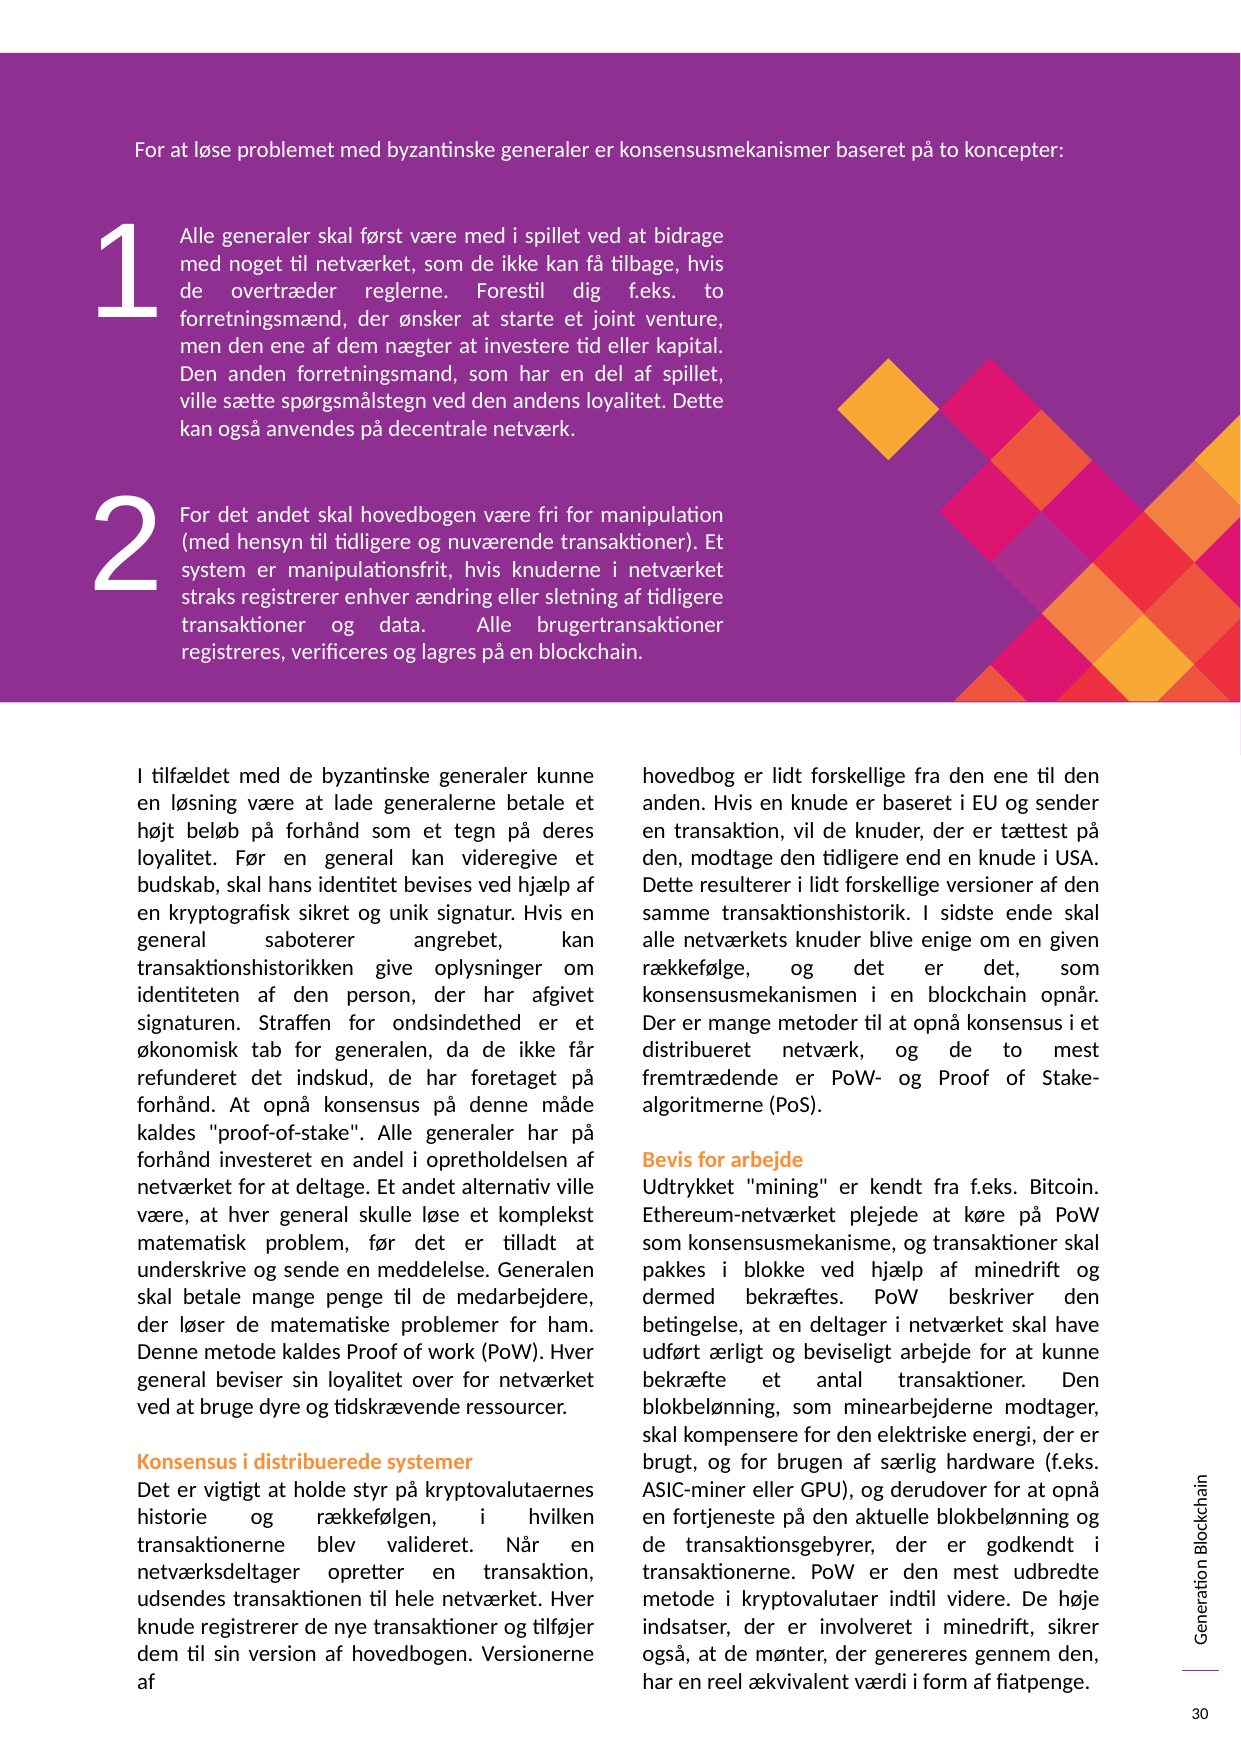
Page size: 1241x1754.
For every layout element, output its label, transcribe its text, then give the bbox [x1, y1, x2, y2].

text_box I tilfældet med de byzantinske generaler kunne en løsning være at lade generalerne betale et højt beløb på forhånd som et tegn på deres loyalitet. Før en general kan videregive et budskab, skal hans identitet bevises ved hjælp af en kryptografisk sikret og unik signatur. Hvis en general saboterer angrebet, kan transaktionshistorikken give oplysninger om identiteten af den person, der har afgivet signaturen. Straffen for ondsindethed er et økonomisk tab for generalen, da de ikke får refunderet det indskud, de har foretaget på forhånd. At opnå konsensus på denne måde kaldes "proof-of-stake". Alle generaler har på forhånd investeret en andel i opretholdelsen af netværket for at deltage. Et andet alternativ ville være, at hver general skulle løse et komplekst matematisk problem, før det er tilladt at underskrive og sende en meddelelse. Generalen skal betale mange penge til de medarbejdere, der løser de matematiske problemer for ham. Denne metode kaldes Proof of work (PoW). Hver general beviser sin loyalitet over for netværket ved at bruge dyre og tidskrævende ressourcer. Konsensus i distribuerede systemer Det er vigtigt at holde styr på kryptovalutaernes historie og rækkefølgen, i hvilken transaktionerne blev valideret. Når en netværksdeltager opretter en transaktion, udsendes transaktionen til hele netværket. Hver knude registrerer de nye transaktioner og tilføjer dem til sin version af hovedbogen. Versionerne af hovedbog er lidt forskellige fra den ene til den anden. Hvis en knude er baseret i EU og sender en transaktion, vil de knuder, der er tættest på den, modtage den tidligere end en knude i USA. Dette resulterer i lidt forskellige versioner af den samme transaktionshistorik. I sidste ende skal alle netværkets knuder blive enige om en given rækkefølge, og det er det, som konsensusmekanismen i en blockchain opnår. Der er mange metoder til at opnå konsensus i et distribueret netværk, og de to mest fremtrædende er PoW- og Proof of Stake-algoritmerne (PoS). Bevis for arbejde Udtrykket "mining" er kendt fra f.eks. Bitcoin. Ethereum-netværket plejede at køre på PoW som konsensusmekanisme, og transaktioner skal pakkes i blokke ved hjælp af minedrift og dermed bekræftes. PoW beskriver den betingelse, at en deltager i netværket skal have udført ærligt og beviseligt arbejde for at kunne bekræfte et antal transaktioner. Den blokbelønning, som minearbejderne modtager, skal kompensere for den elektriske energi, der er brugt, og for brugen af særlig hardware (f.eks. ASIC-miner eller GPU), og derudover for at opnå en fortjeneste på den aktuelle blokbelønning og de transaktionsgebyrer, der er godkendt i transaktionerne. PoW er den mest udbredte metode i kryptovalutaer indtil videre. De høje indsatser, der er involveret i minedrift, sikrer også, at de mønter, der genereres gennem den, har en reel ækvivalent værdi i form af fiatpenge. [122, 752, 1116, 1627]
text_box Alle generaler skal først være med i spillet ved at bidrage med noget til netværket, som de ikke kan få tilbage, hvis de overtræder reglerne. Forestil dig f.eks. to forretningsmænd, der ønsker at starte et joint venture, men den ene af dem nægter at investere tid eller kapital. Den anden forretningsmand, som har en del af spillet, ville sætte spørgsmålstegn ved den andens loyalitet. Dette kan også anvendes på decentrale netværk. [182, 213, 740, 317]
text_box [0, 701, 1241, 831]
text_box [852, 358, 1241, 728]
slide_number 30 [1169, 1674, 1231, 1751]
text_box For det andet skal hovedbogen være fri for manipulation (med hensyn til tidligere og nuværende transaktioner). Et system er manipulationsfrit, hvis knuderne i netværket straks registrerer enhver ændring eller sletning af tidligere transaktioner og data. Alle brugertransaktioner registreres, verificeres og lagres på en blockchain. [164, 491, 740, 595]
list For at løse problemet med byzantinske generaler er konsensusmekanismer baseret på to koncepter: [119, 126, 1113, 174]
text_box 2 [73, 447, 182, 626]
text_box 1 [73, 174, 182, 352]
